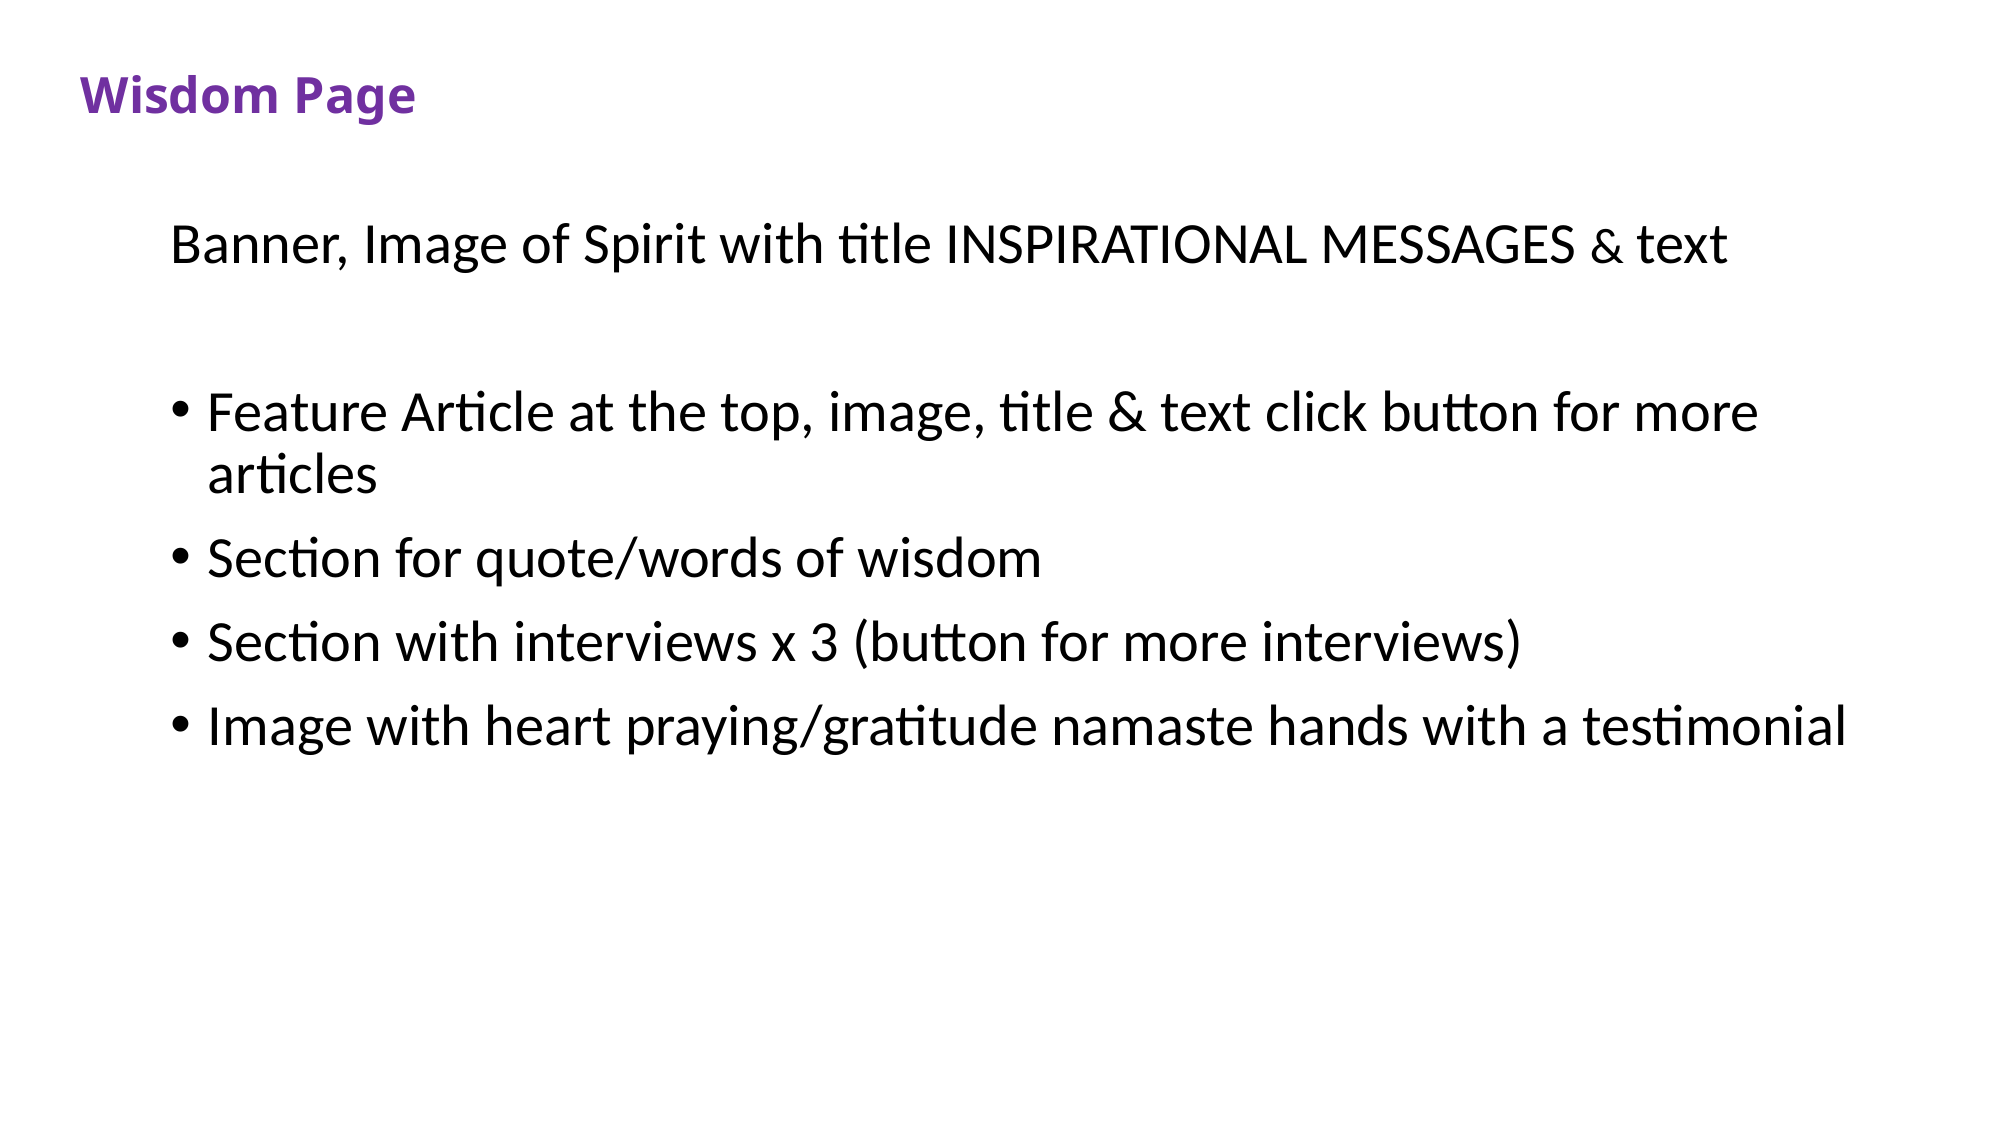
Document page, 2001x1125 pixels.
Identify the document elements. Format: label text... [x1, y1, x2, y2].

list Banner, Image of Spirit with title INSPIRATIONAL MESSAGES & text Feature Article at the top, image, title & text click button for more articles Section for quote/words of wisdom Section with interviews x 3 (button for more interviews) Image with heart praying/gratitude namaste hands with a testimonial [155, 205, 1881, 920]
title Wisdom Page [65, 30, 1791, 164]
